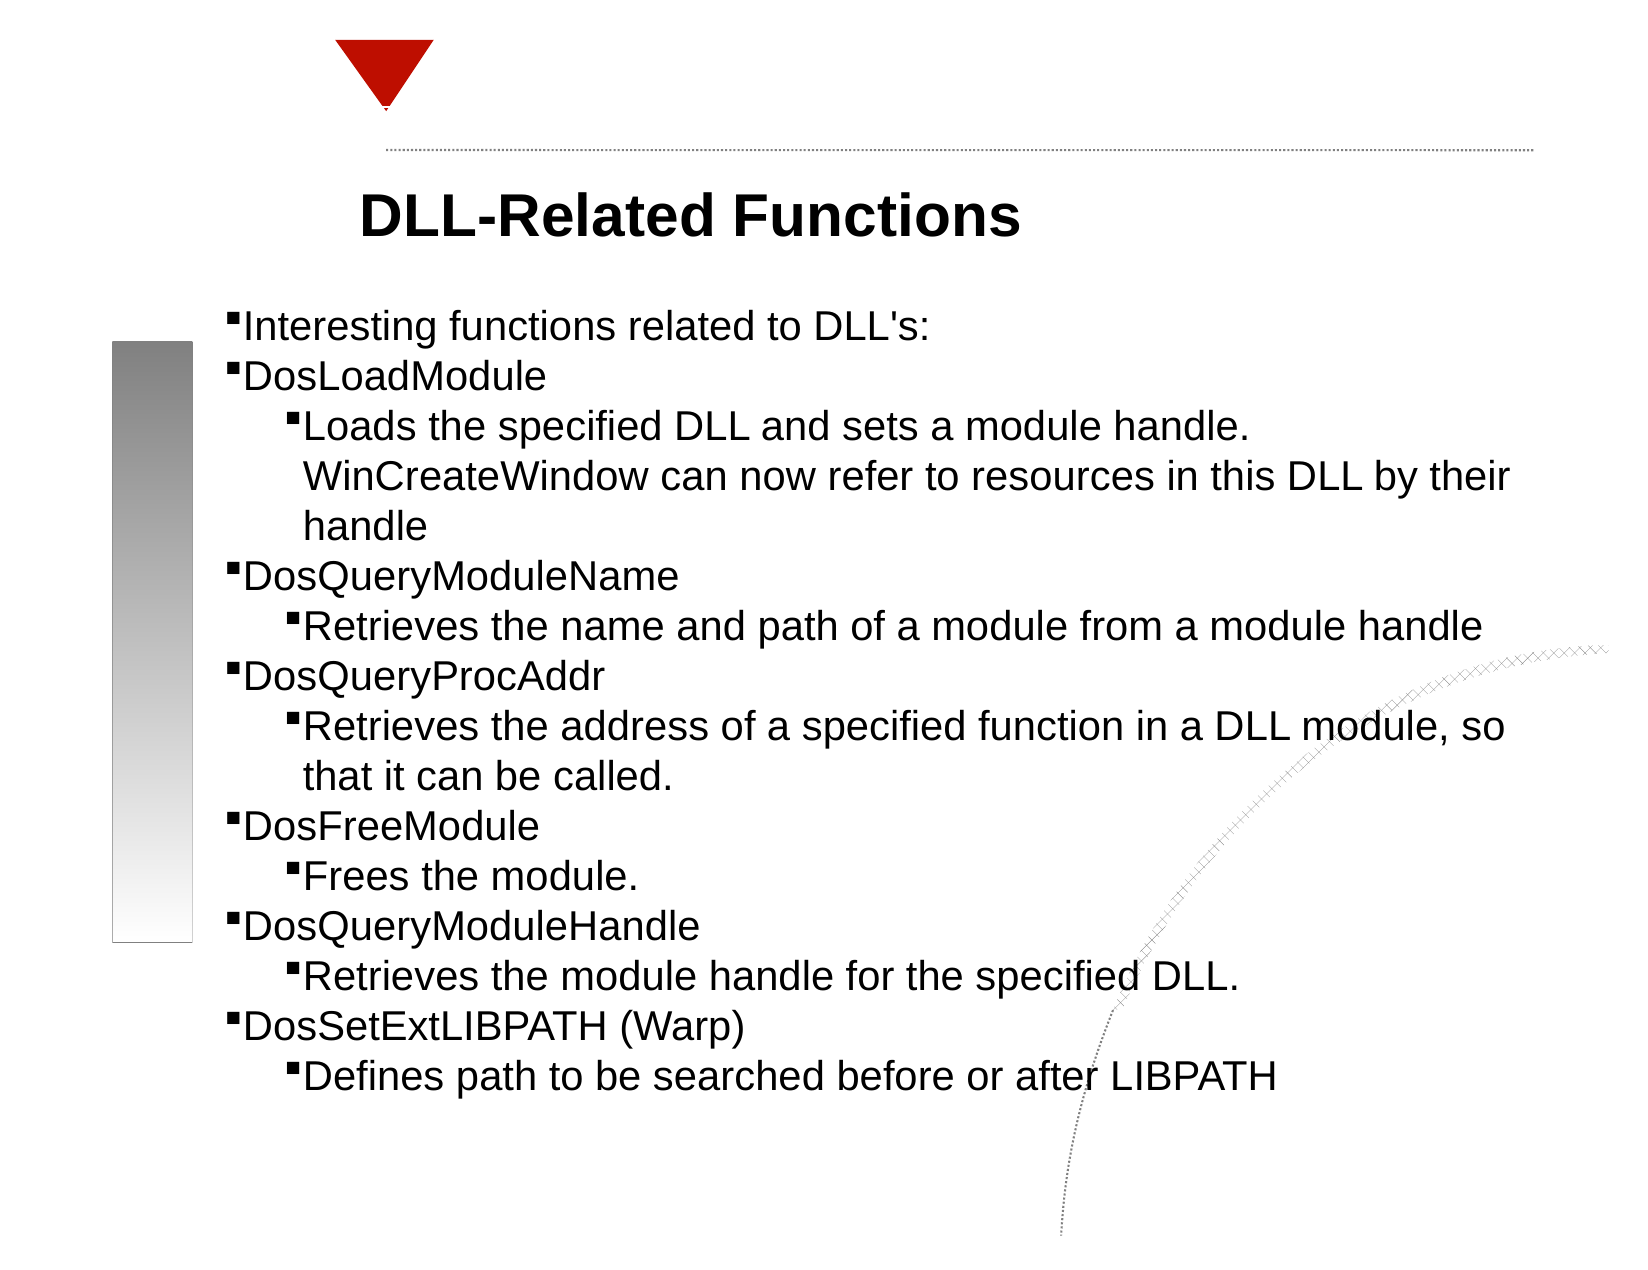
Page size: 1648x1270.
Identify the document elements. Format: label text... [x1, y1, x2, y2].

text_box DLL-Related Functions [359, 107, 1578, 298]
text_box Interesting functions related to DLL's: DosLoadModule Loads the specified DLL and sets a module handle. WinCreateWindow can now refer to resources in this DLL by their handle DosQueryModuleName Retrieves the name and path of a module from a module handle DosQueryProcAddr Retrieves the address of a specified function in a DLL module, so that it can be called. DosFreeModule Frees the module. DosQueryModuleHandle Retrieves the module handle for the specified DLL. DosSetExtLIBPATH (Warp) Defines path to be searched before or after LIBPATH [223, 298, 1585, 1100]
